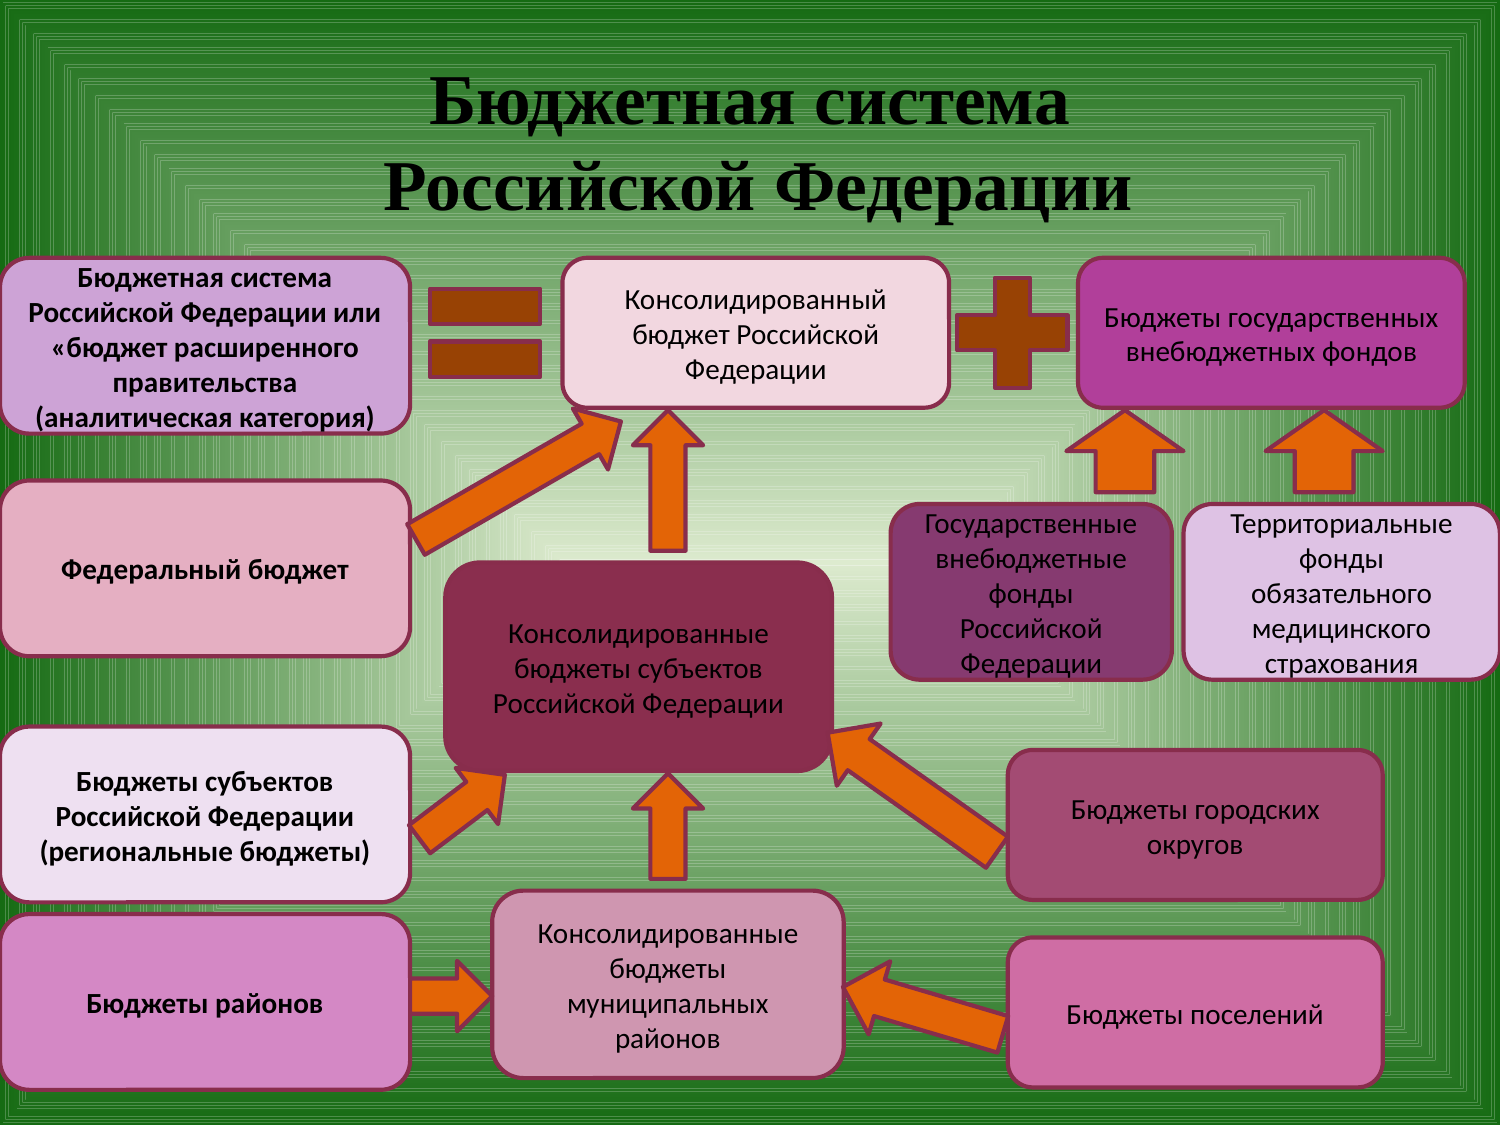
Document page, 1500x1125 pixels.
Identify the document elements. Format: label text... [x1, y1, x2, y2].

text_box [630, 408, 706, 553]
text_box [840, 959, 1011, 1055]
text_box [408, 959, 495, 1034]
text_box [1263, 408, 1385, 495]
text_box [428, 287, 542, 326]
text_box Бюджетная система Российской Федерации или «бюджет расширенного правительства (аналитическая категория) [0, 255, 413, 436]
text_box [1064, 408, 1186, 495]
text_box Консолидированные бюджеты субъектов Российской Федерации [443, 560, 835, 774]
text_box Территориальные фонды обязательного медицинского страхования [1181, 501, 1500, 682]
text_box Бюджеты поселений [1005, 935, 1385, 1090]
text_box [428, 339, 542, 379]
text_box [406, 765, 507, 856]
title Бюджетная система Российской Федерации [75, 45, 1425, 233]
text_box Государственные внебюджетные фонды Российской Федерации [888, 501, 1174, 682]
text_box Федеральный бюджет [0, 478, 413, 659]
text_box [630, 771, 706, 881]
text_box Консолидированные бюджеты муниципальных районов [490, 888, 846, 1081]
text_box Бюджеты субъектов Российской Федерации (региональные бюджеты) [0, 724, 413, 905]
text_box Бюджеты районов [0, 911, 413, 1092]
text_box [955, 276, 1070, 390]
text_box Консолидированный бюджет Российской Федерации [560, 255, 952, 410]
text_box [825, 721, 1010, 870]
text_box Бюджеты городских округов [1005, 747, 1385, 903]
text_box [405, 406, 623, 557]
text_box Бюджеты государственных внебюджетных фондов [1075, 255, 1467, 410]
